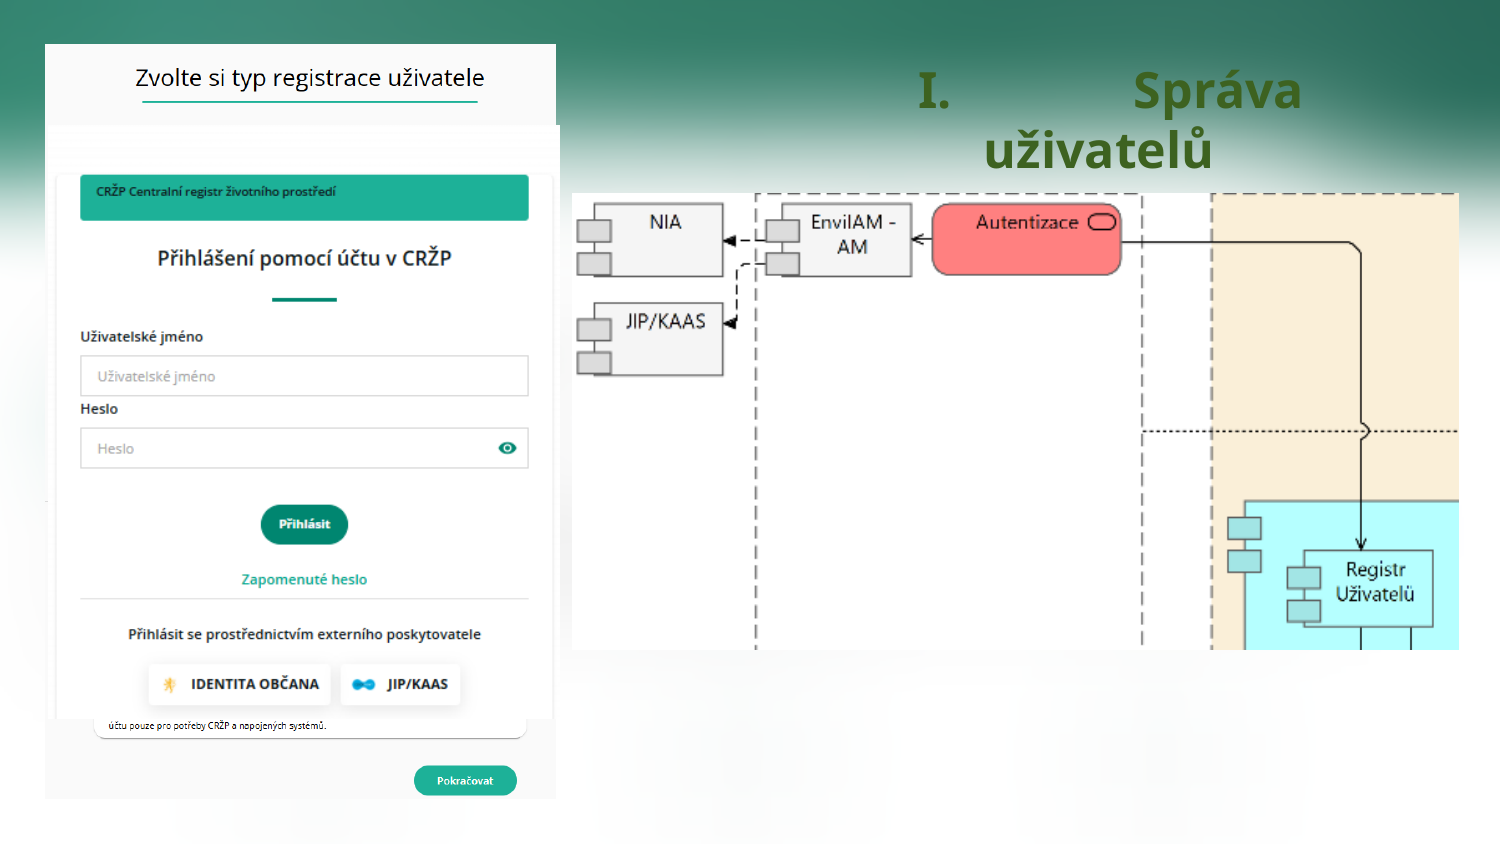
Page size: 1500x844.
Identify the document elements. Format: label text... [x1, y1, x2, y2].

picture [0, 0, 1500, 844]
text_box Správa uživatelů [903, 51, 1491, 186]
